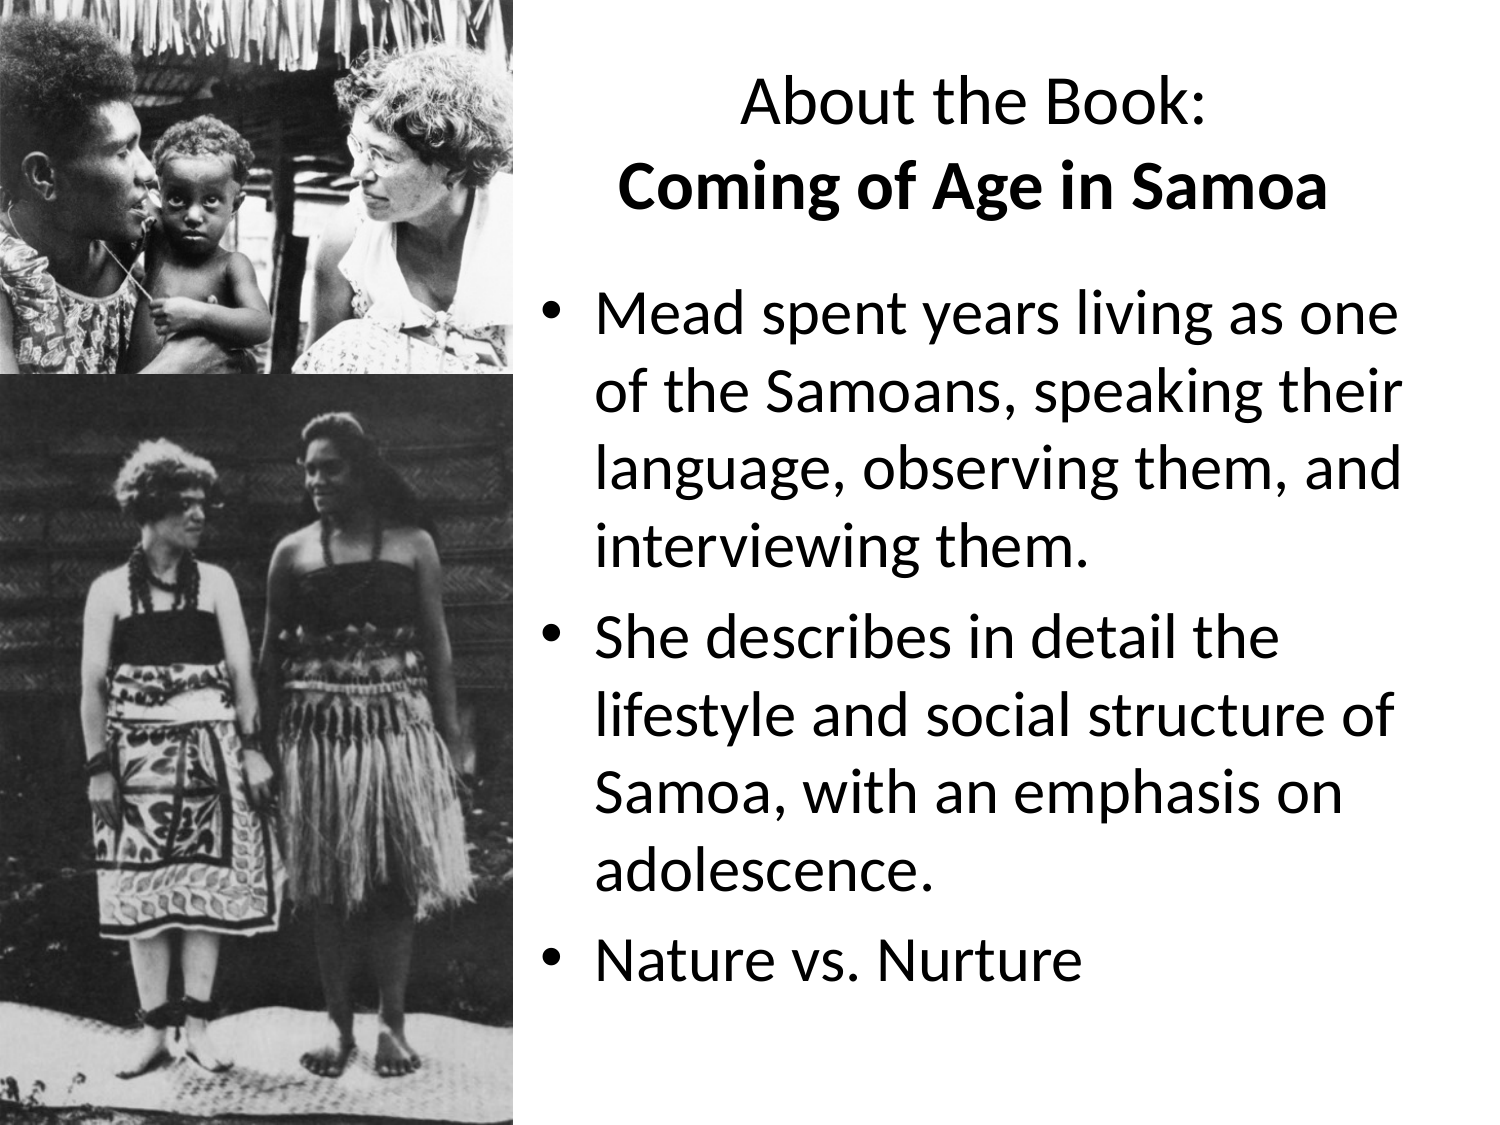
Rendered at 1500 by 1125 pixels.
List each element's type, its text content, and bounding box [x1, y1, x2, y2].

picture [0, 0, 513, 1125]
title About the Book: Coming of Age in Samoa [525, 45, 1425, 233]
list Mead spent years living as one of the Samoans, speaking their language, observing them, and interviewing them. She describes in detail the lifestyle and social structure of Samoa, with an emphasis on adolescence. Nature vs. Nurture [525, 262, 1425, 1005]
